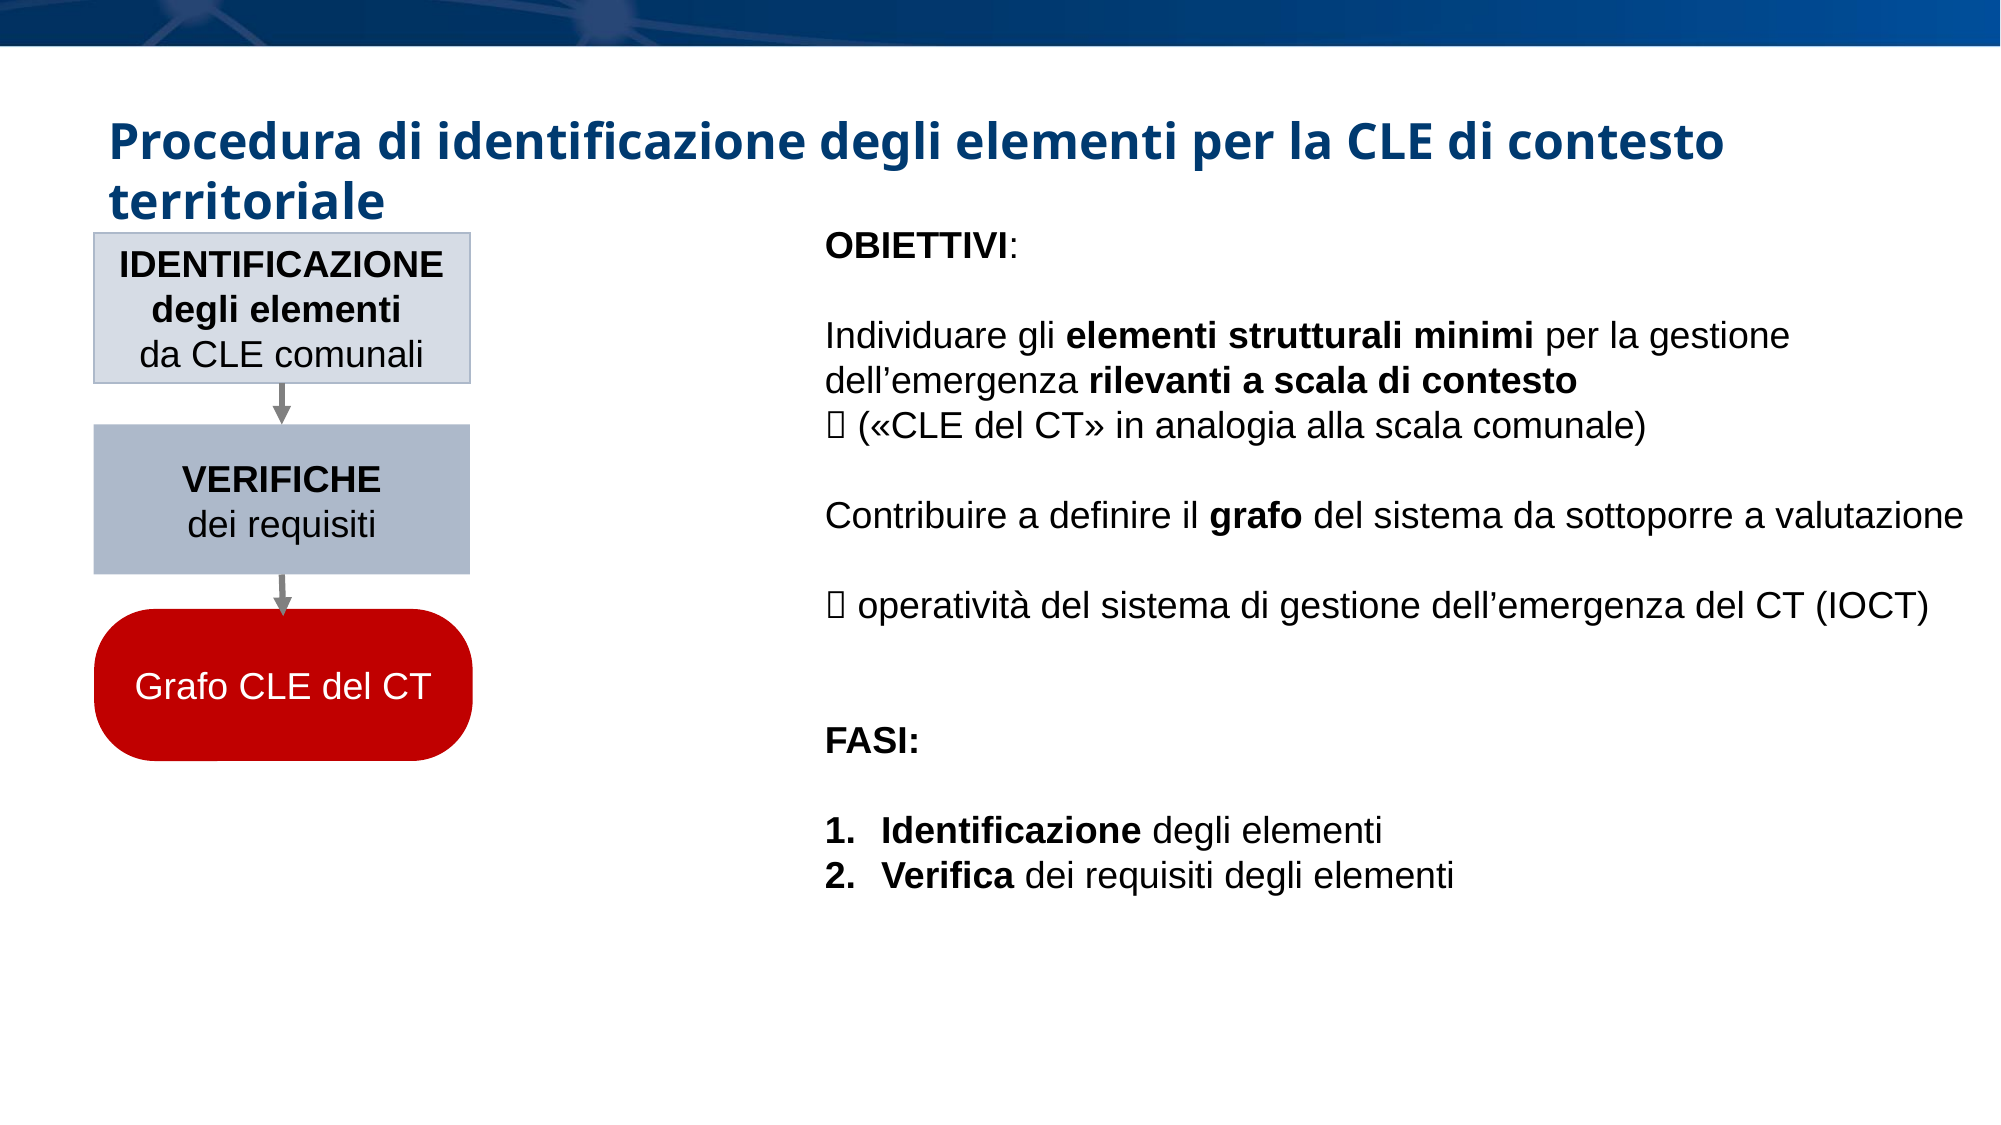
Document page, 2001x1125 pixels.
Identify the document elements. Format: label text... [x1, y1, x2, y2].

picture [0, 0, 2001, 1125]
text_box OBIETTIVI: Individuare gli elementi strutturali minimi per la gestione dell’emergenza rilevanti a scala di contesto  («CLE del CT» in analogia alla scala comunale) Contribuire a definire il grafo del sistema da sottoporre a valutazione  operatività del sistema di gestione dell’emergenza del CT (IOCT) FASI: Identificazione degli elementi Verifica dei requisiti degli elementi [810, 214, 1999, 904]
text_box Procedura di identificazione degli elementi per la CLE di contesto territoriale [93, 102, 1941, 238]
text_box IDENTIFICAZIONE degli elementi da CLE comunali [93, 232, 471, 384]
text_box Grafo CLE del CT [94, 608, 473, 762]
text_box VERIFICHE dei requisiti [93, 423, 471, 575]
